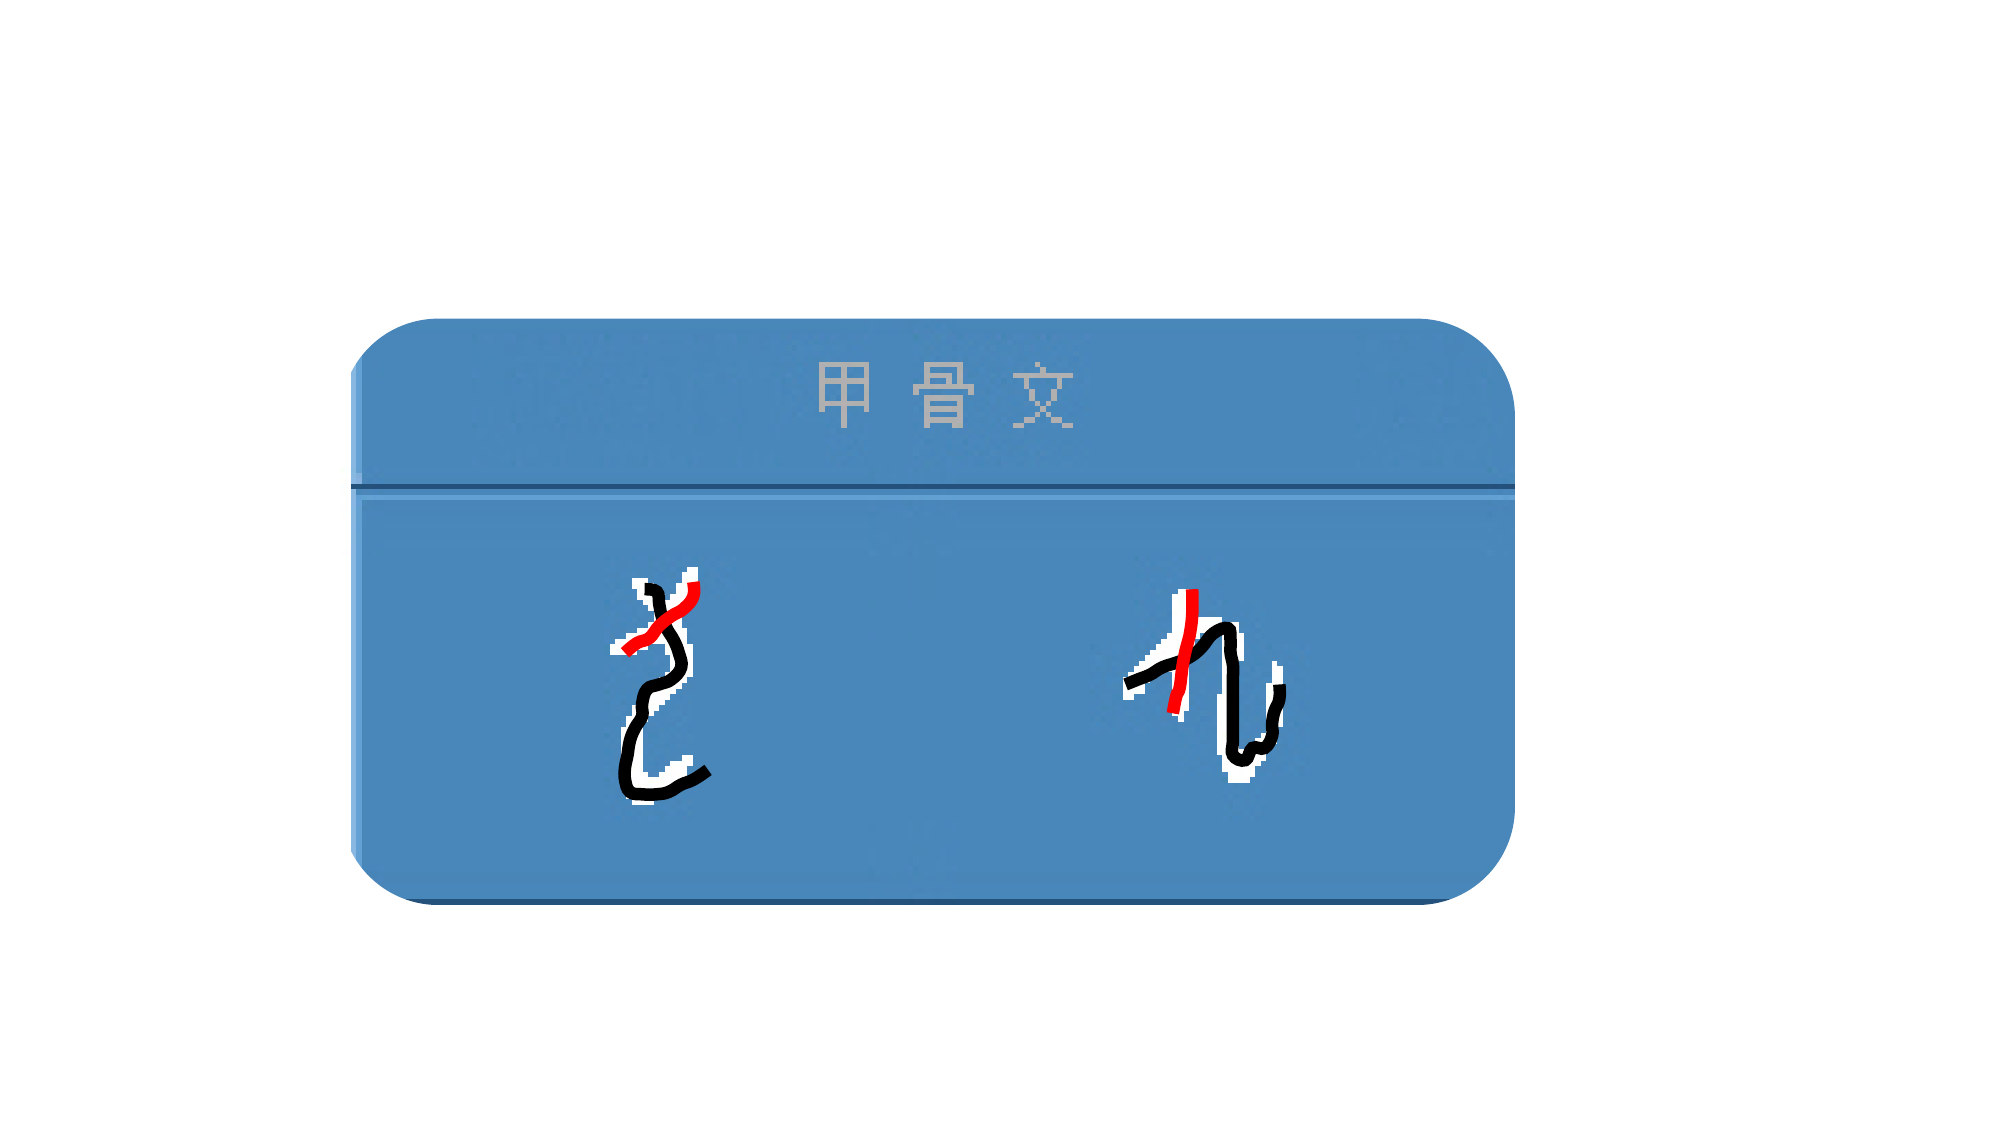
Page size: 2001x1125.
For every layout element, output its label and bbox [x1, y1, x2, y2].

list [340, 318, 1515, 905]
